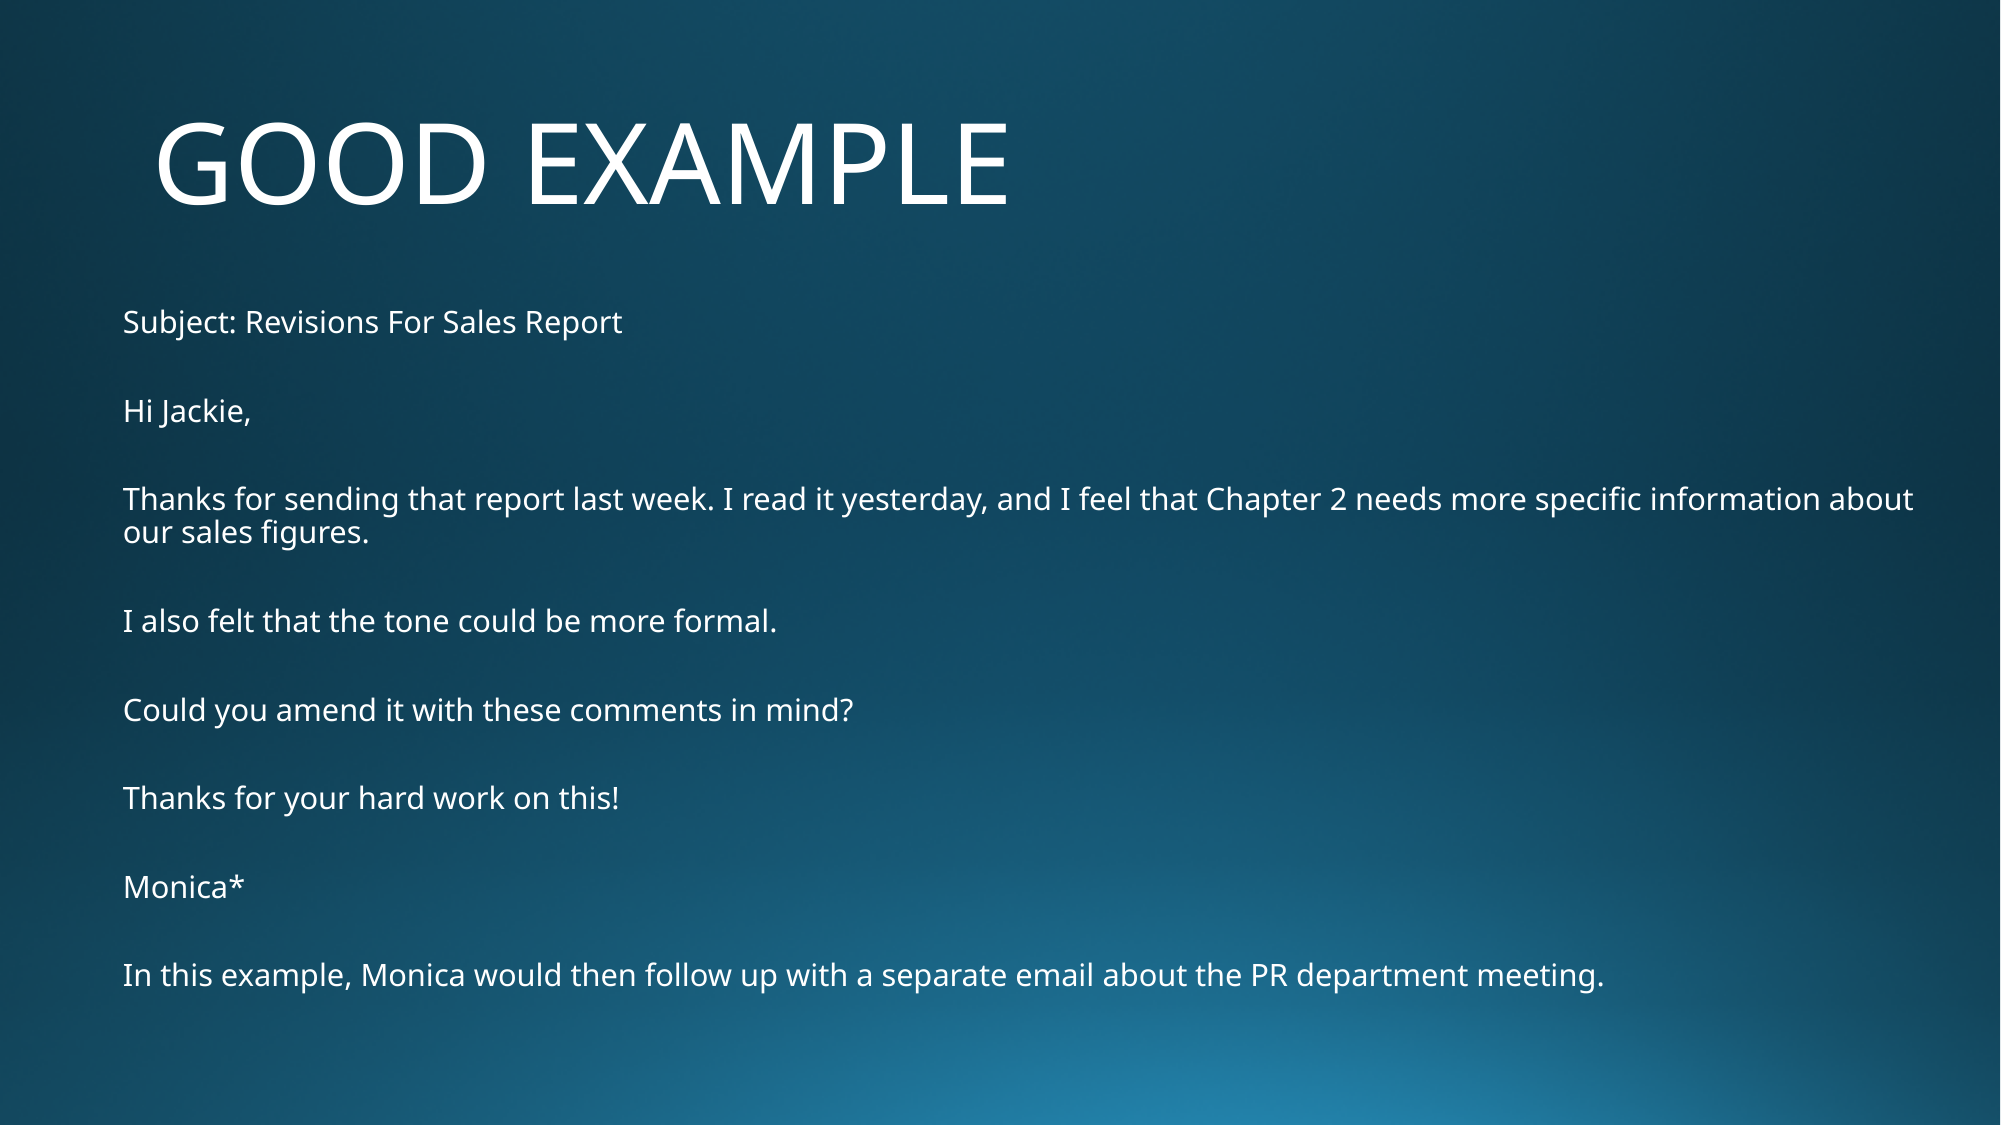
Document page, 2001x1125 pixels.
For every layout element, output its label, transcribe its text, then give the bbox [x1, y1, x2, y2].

title GOOD EXAMPLE [137, 59, 1863, 278]
list Subject: Revisions For Sales Report Hi Jackie, Thanks for sending that report last week. I read it yesterday, and I feel that Chapter 2 needs more specific information about our sales figures. I also felt that the tone could be more formal. Could you amend it with these comments in mind? Thanks for your hard work on this! Monica* In this example, Monica would then follow up with a separate email about the PR department meeting. [107, 299, 1969, 1014]
picture [0, 0, 2001, 1125]
